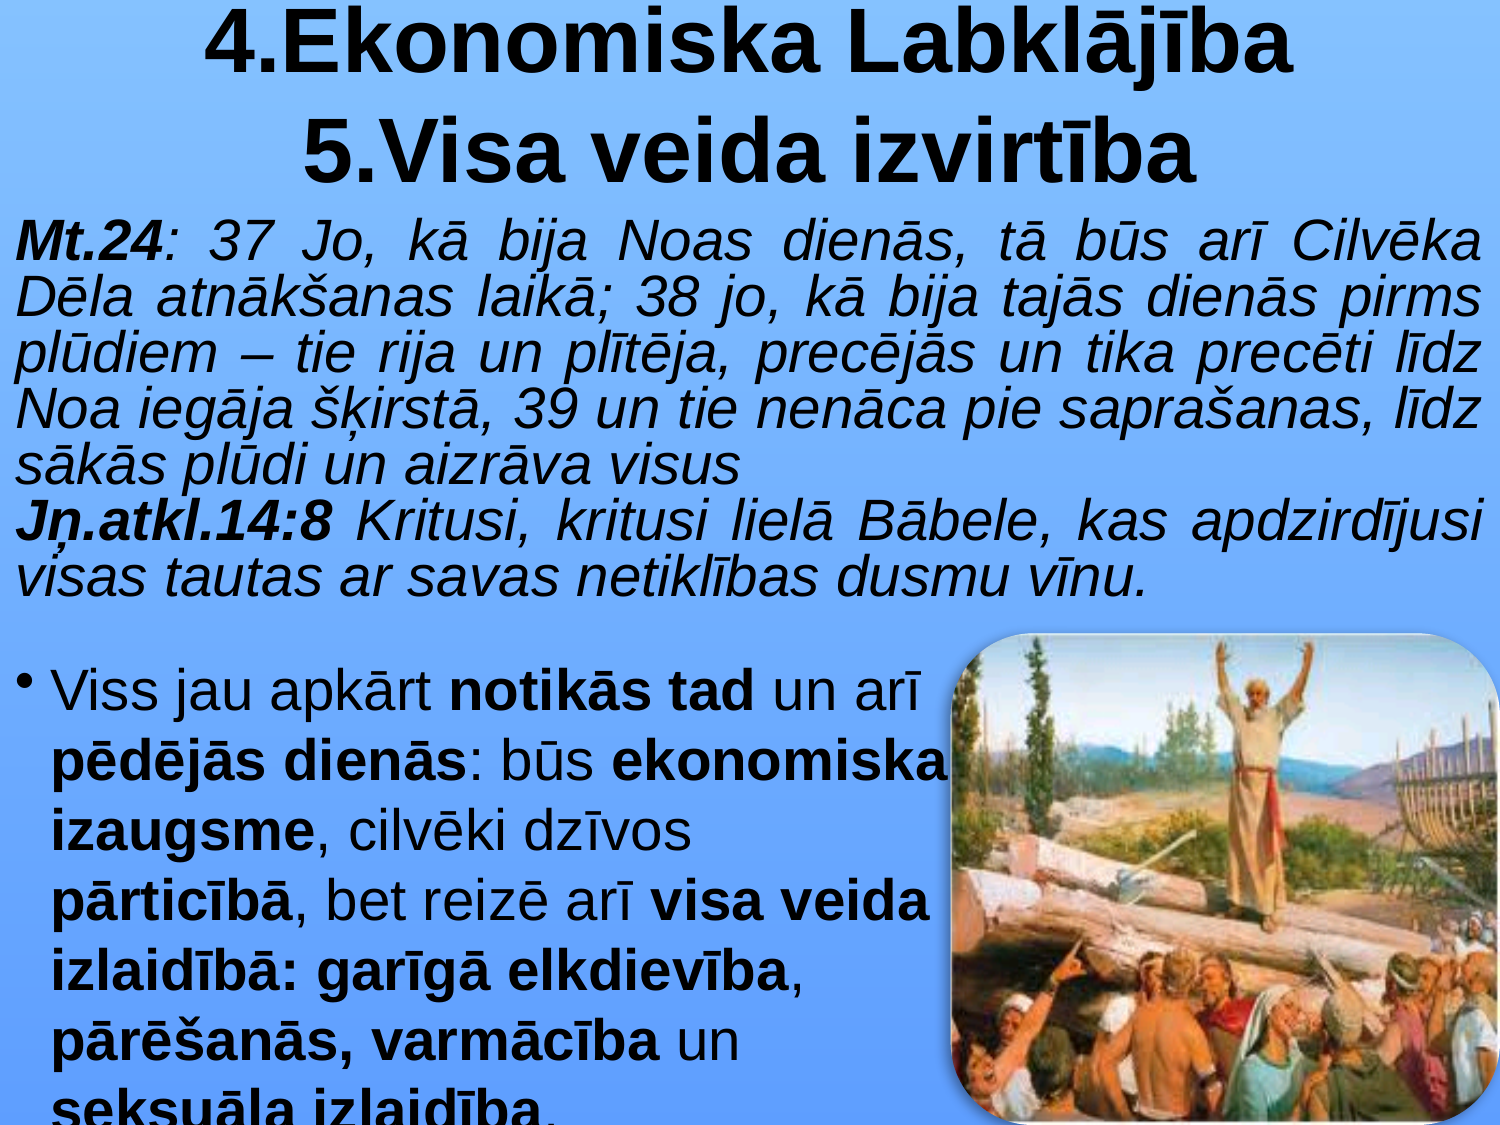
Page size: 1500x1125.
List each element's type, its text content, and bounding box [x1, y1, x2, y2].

picture [950, 633, 1500, 1125]
list Mt.24: 37 Jo, kā bija Noas dienās, tā būs arī Cilvēka Dēla atnākšanas laikā; 38 jo, kā bija tajās dienās pirms plūdiem – tie rija un plītēja, precējās un tika precēti līdz Noa iegāja šķirstā, 39 un tie nenāca pie saprašanas, līdz sākās plūdi un aizrāva visus Jņ.atkl.14:8 Kritusi, kritusi lielā Bābele, kas apdzirdījusi visas tautas ar savas netiklības dusmu vīnu. [0, 207, 1500, 386]
text_box 4.Ekonomiska Labklājība 5.Visa veida izvirtība [0, 21, 1500, 161]
text_box Viss jau apkārt notikās tad un arī pēdējās dienās: būs ekonomiska izaugsme, cilvēki dzīvos pārticībā, bet reizē arī visa veida izlaidībā: garīgā elkdievība, pārēšanās, varmācība un seksuāla izlaidība. [0, 645, 945, 1125]
